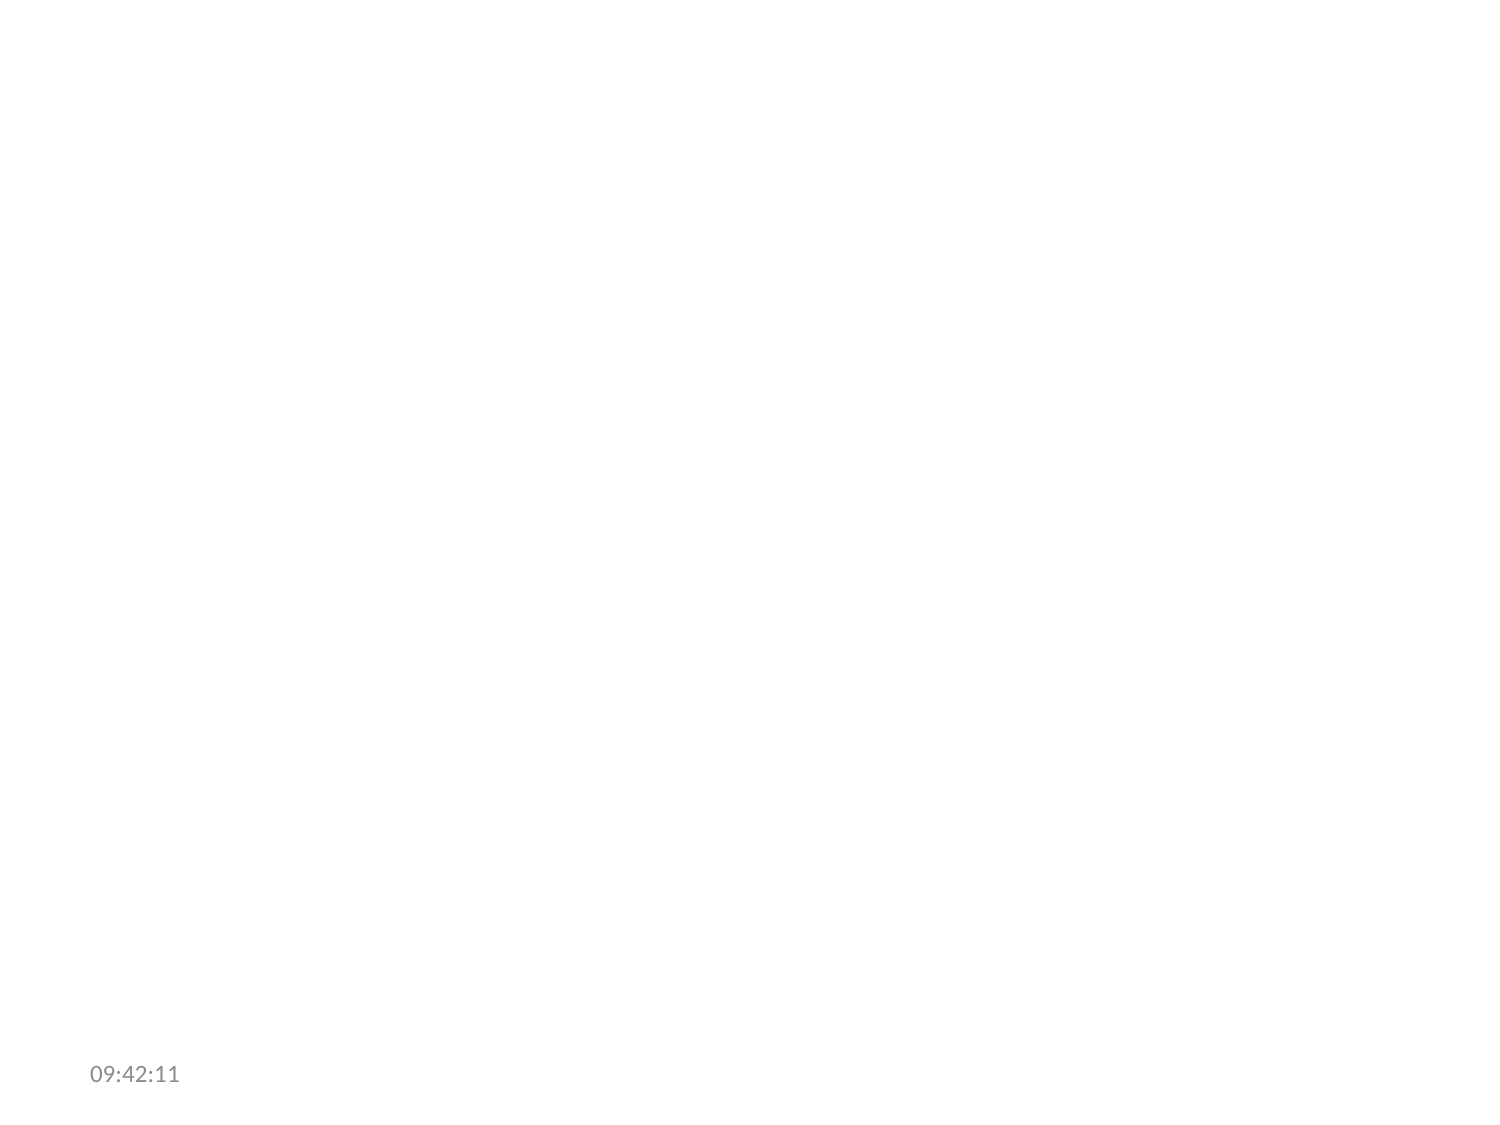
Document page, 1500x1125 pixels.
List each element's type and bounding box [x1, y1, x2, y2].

slide_number [75, 1042, 425, 1103]
